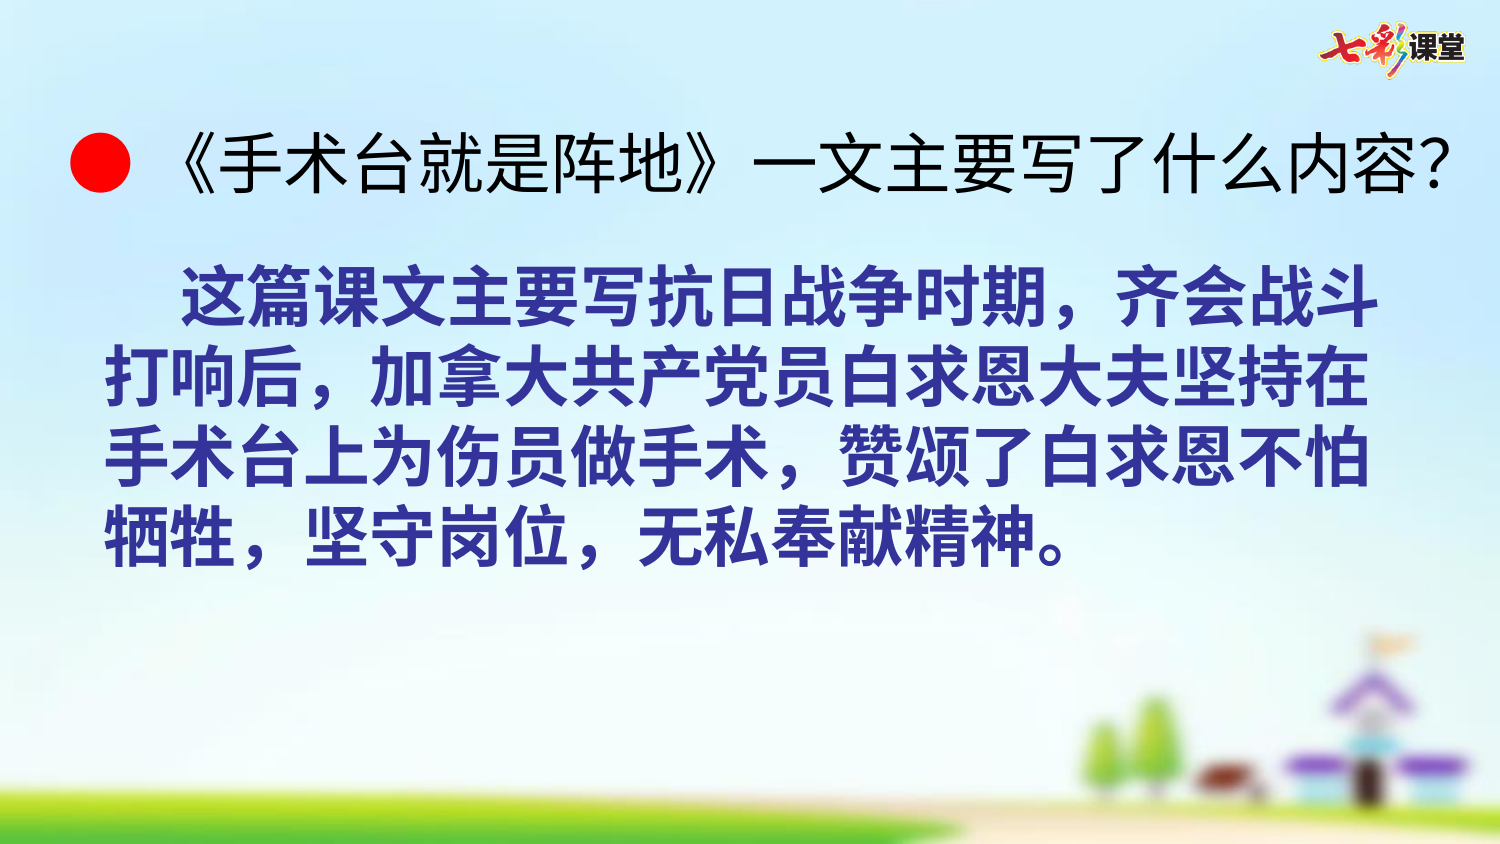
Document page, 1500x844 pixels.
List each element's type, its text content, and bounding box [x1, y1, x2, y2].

text_box 这篇课文主要写抗日战争时期，齐会战斗打响后，加拿大共产党员白求恩大夫坚持在手术台上为伤员做手术，赞颂了白求恩不怕牺牲，坚守岗位，无私奉献精神。 [88, 247, 1424, 583]
picture [0, 0, 1500, 844]
text_box ●《手术台就是阵地》一文主要写了什么内容？ [53, 114, 1435, 210]
